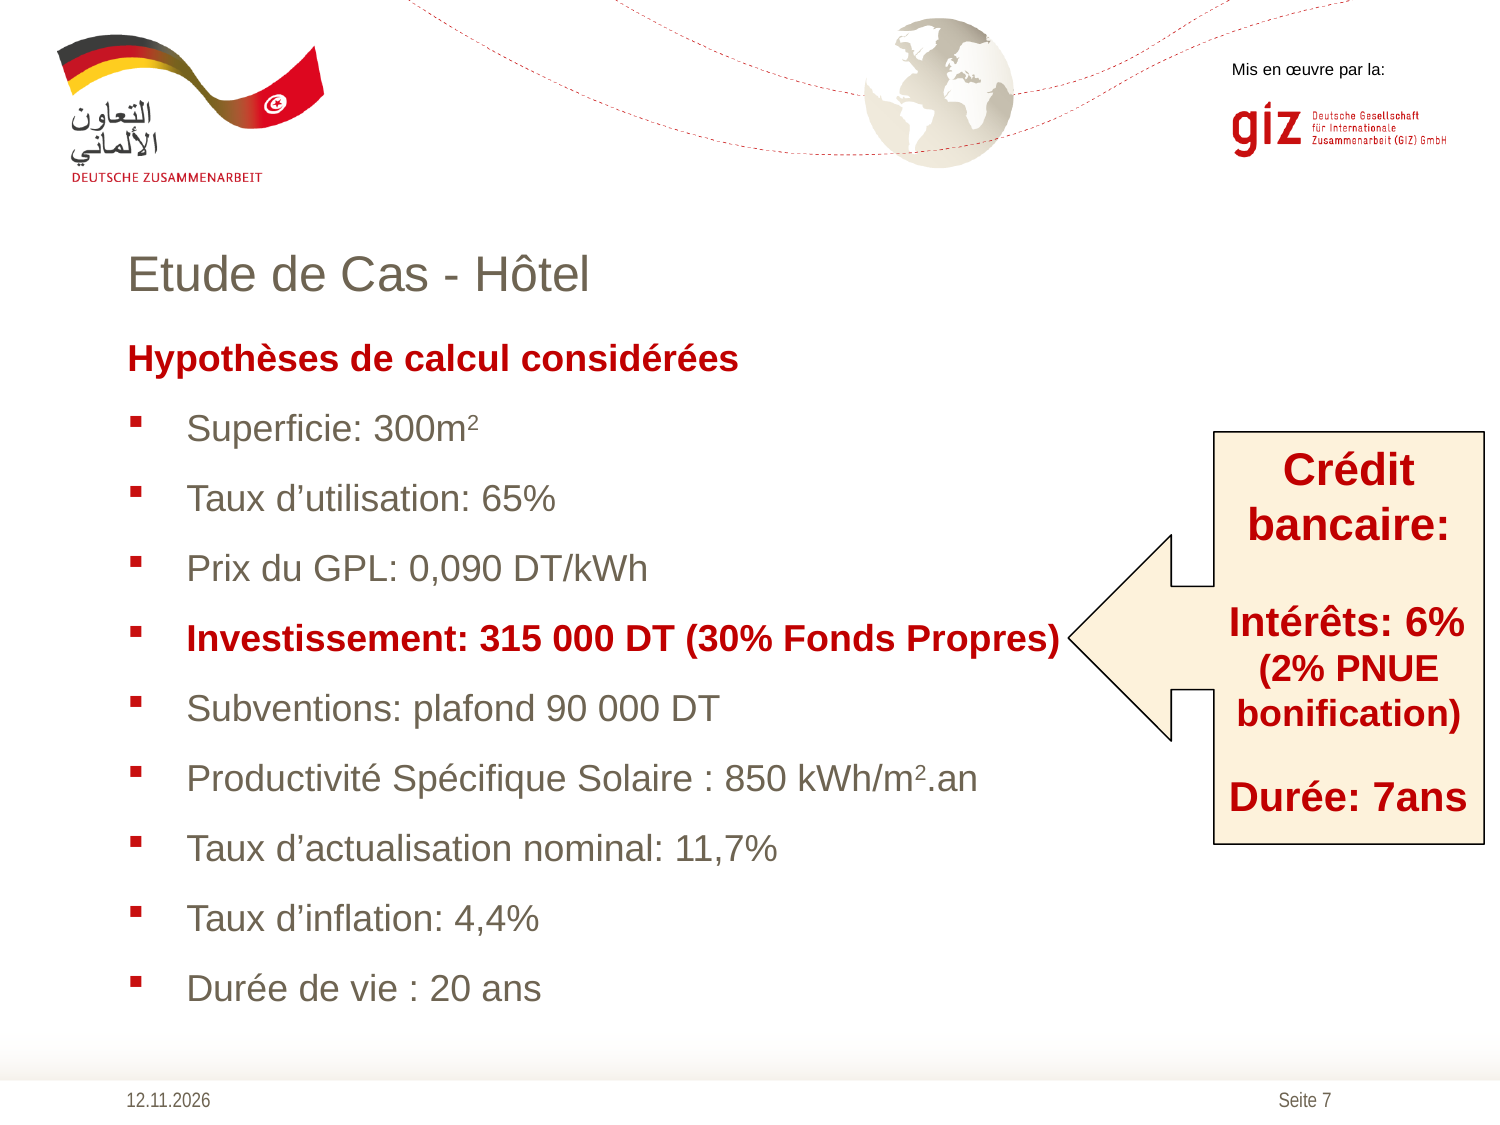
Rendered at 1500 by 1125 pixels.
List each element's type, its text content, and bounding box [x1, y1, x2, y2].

list Hypothèses de calcul considérées Superficie: 300m2 Taux d’utilisation: 65% Prix du GPL: 0,090 DT/kWh Investissement: 315 000 DT (30% Fonds Propres) Subventions: plafond 90 000 DT Productivité Spécifique Solaire : 850 kWh/m2.an Taux d’actualisation nominal: 11,7% Taux d’inflation: 4,4% Durée de vie : 20 ans [111, 326, 1389, 1065]
picture [0, 959, 1500, 1081]
title Etude de Cas - Hôtel [111, 233, 1389, 326]
picture [0, 0, 1500, 184]
text_box Crédit bancaire: Intérêts: 6% (2% PNUE bonification) Durée: 7ans [1068, 431, 1485, 845]
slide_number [111, 1079, 325, 1121]
text_box Mis en œuvre par la: [1217, 51, 1421, 87]
